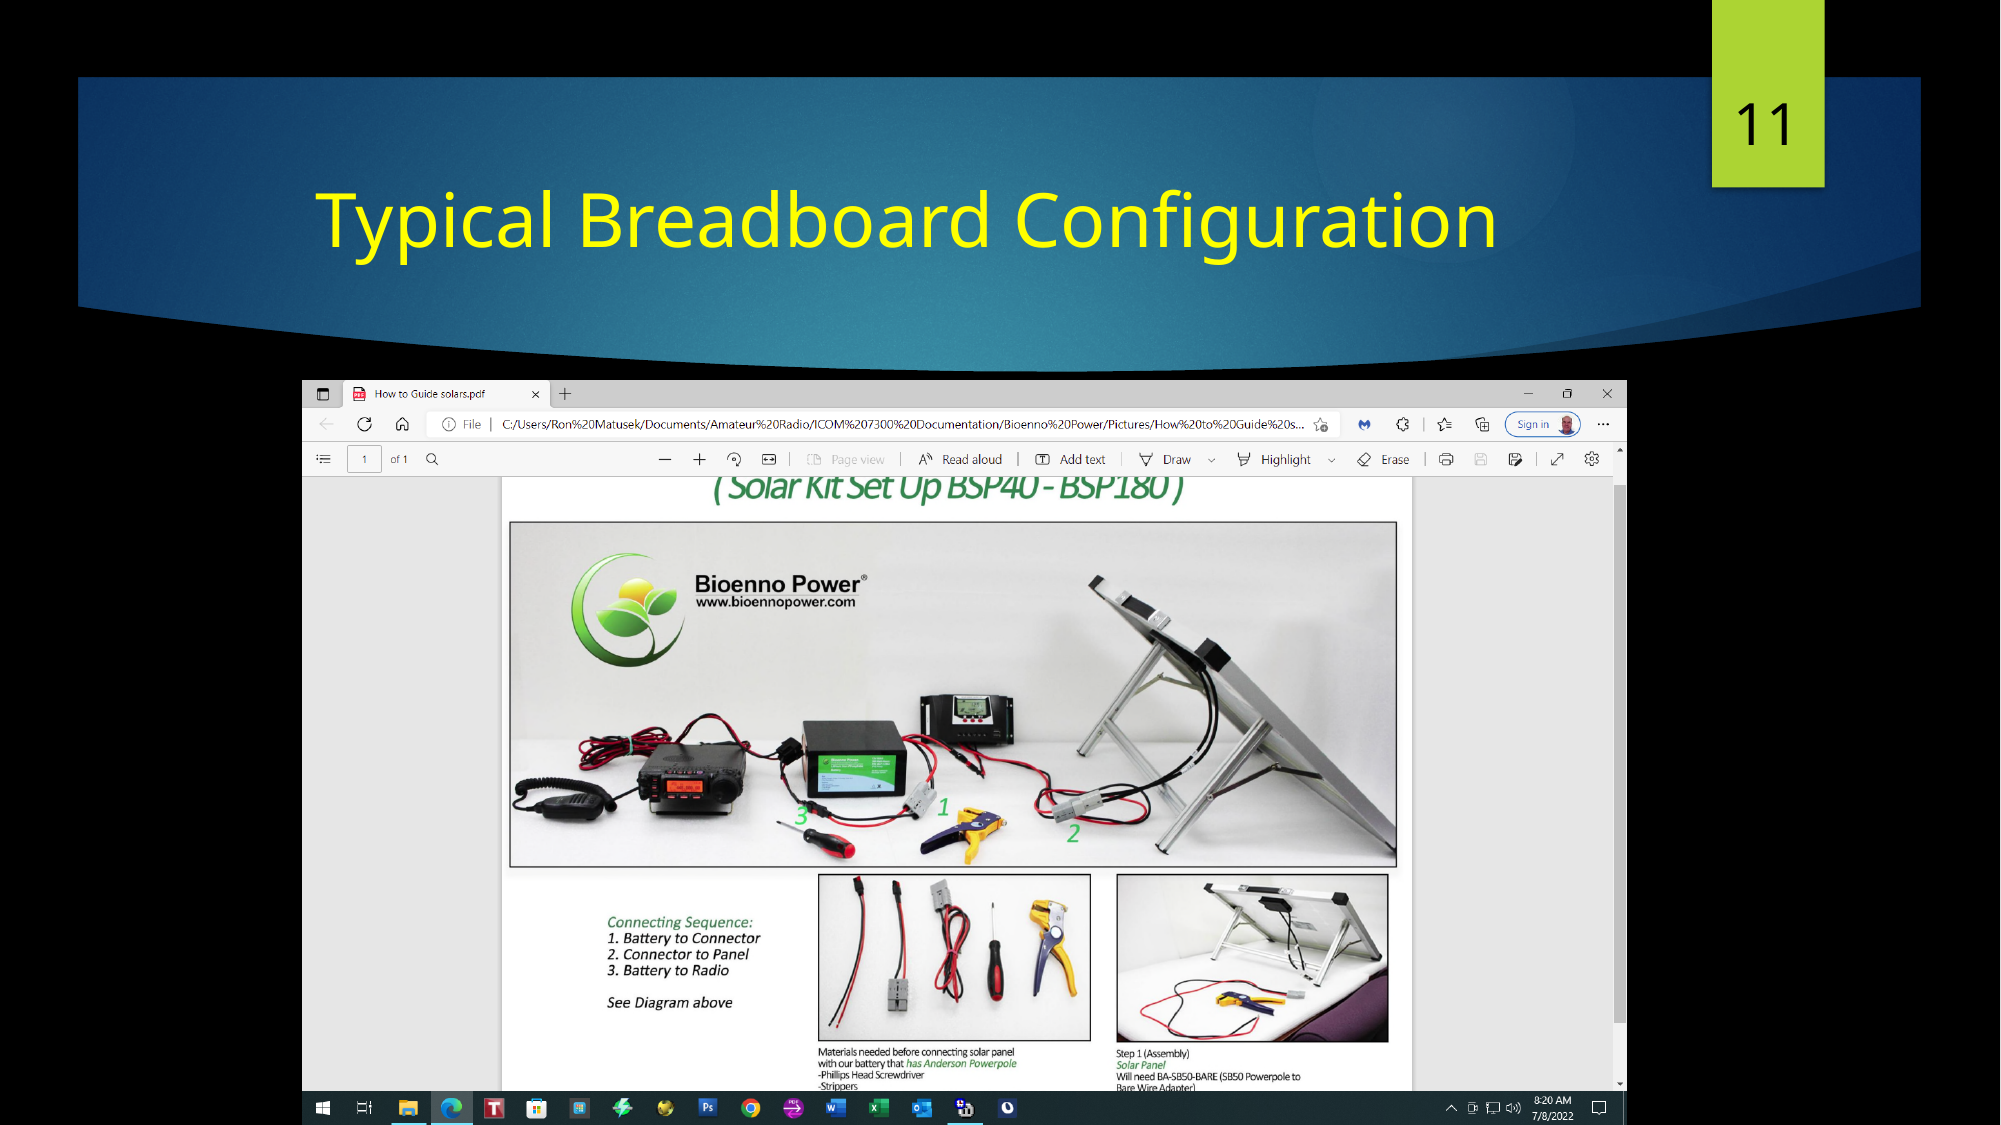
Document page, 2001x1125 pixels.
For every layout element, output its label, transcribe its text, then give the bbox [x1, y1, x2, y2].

slide_number 11 [1698, 48, 1836, 175]
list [302, 379, 1627, 1125]
title Typical Breadboard Configuration [189, 159, 1627, 276]
